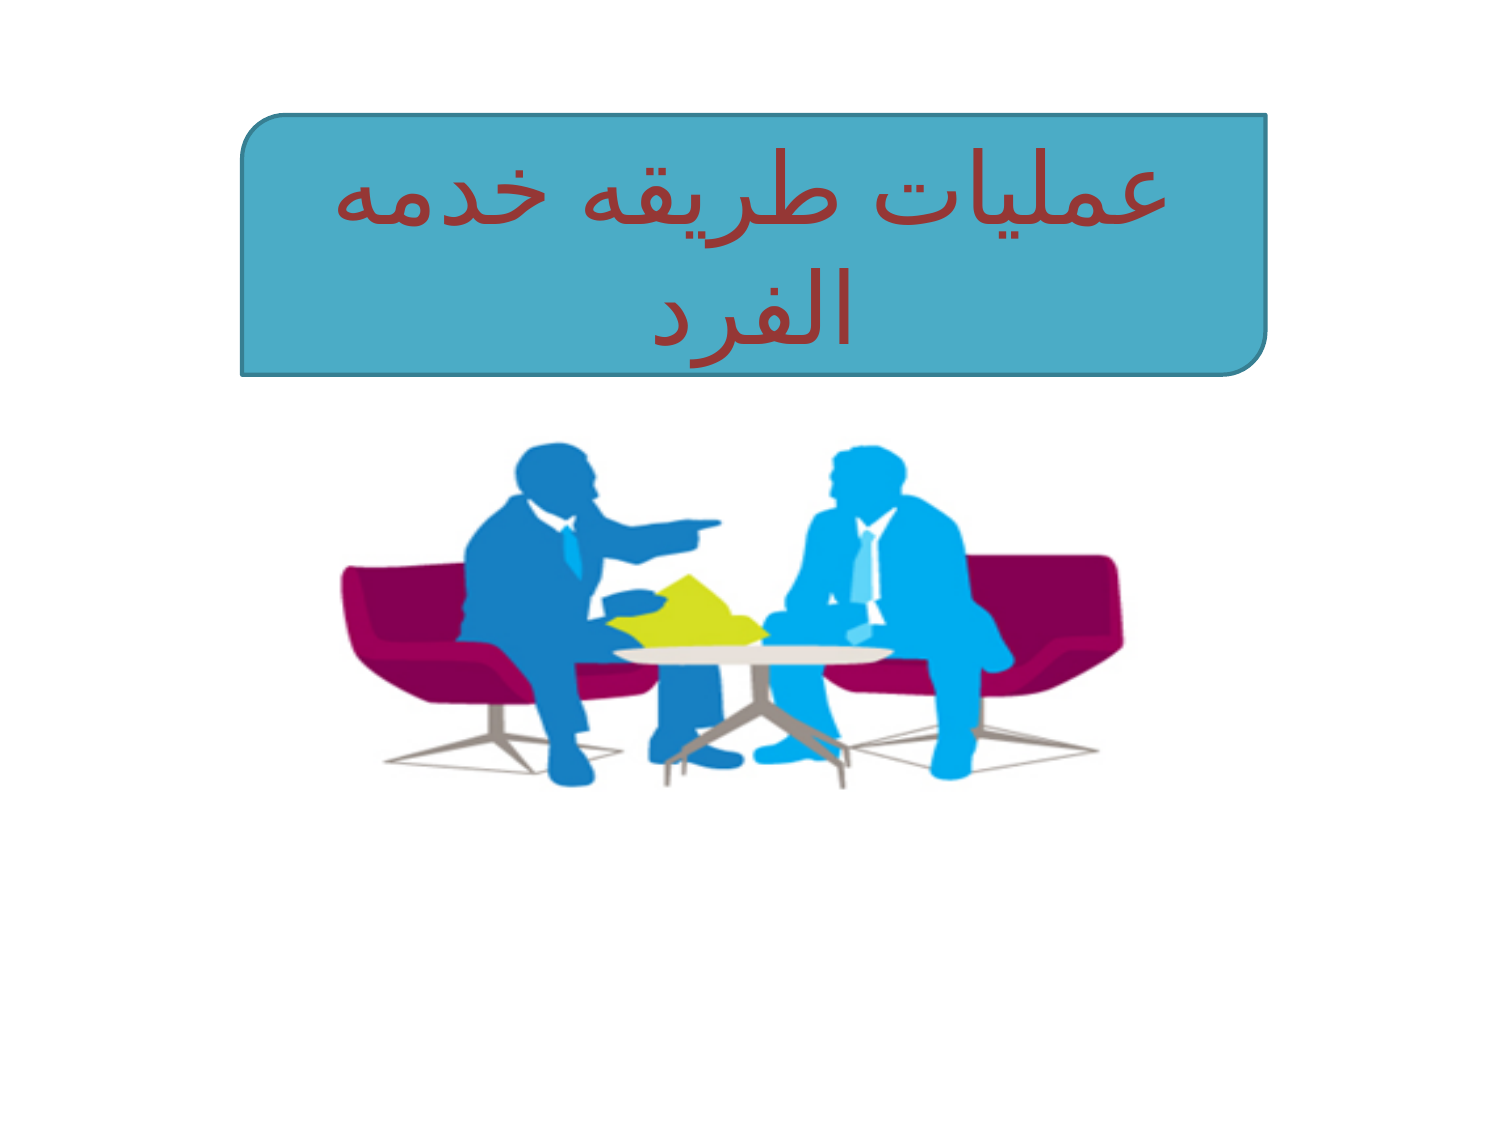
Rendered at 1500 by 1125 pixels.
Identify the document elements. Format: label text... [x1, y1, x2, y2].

text_box عمليات طريقه خدمه الفرد [239, 112, 1268, 277]
picture [123, 278, 1384, 1024]
